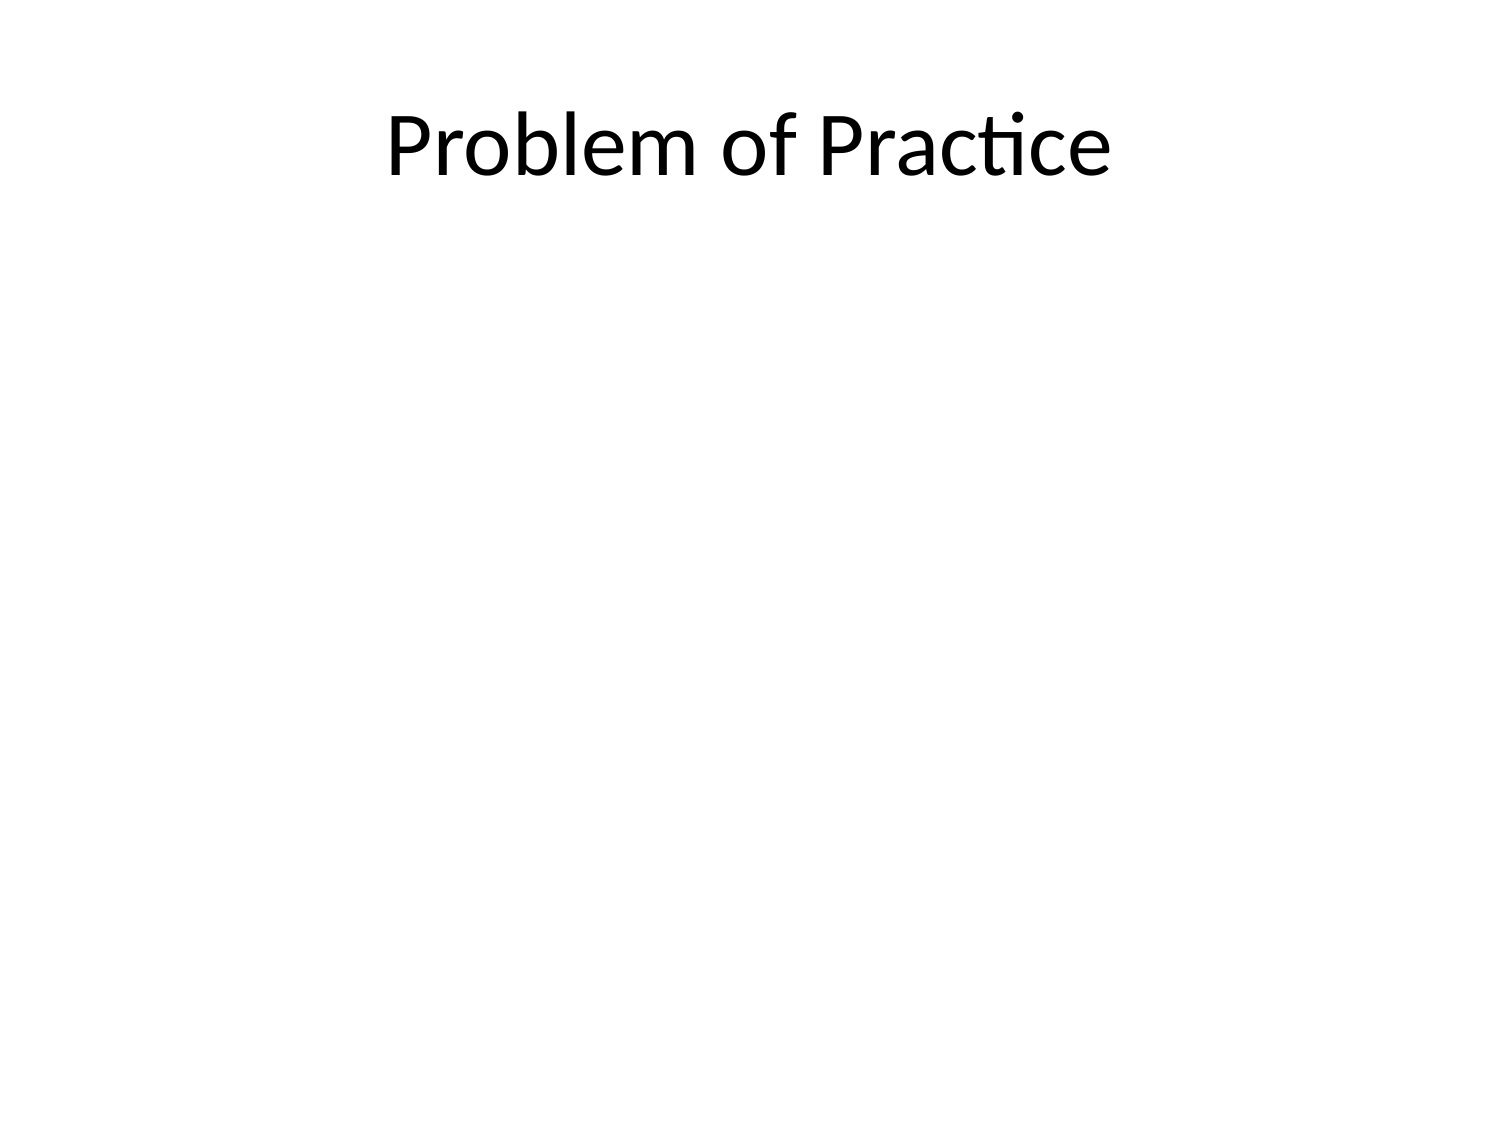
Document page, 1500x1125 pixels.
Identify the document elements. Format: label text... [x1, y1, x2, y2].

title Problem of Practice [75, 45, 1425, 233]
